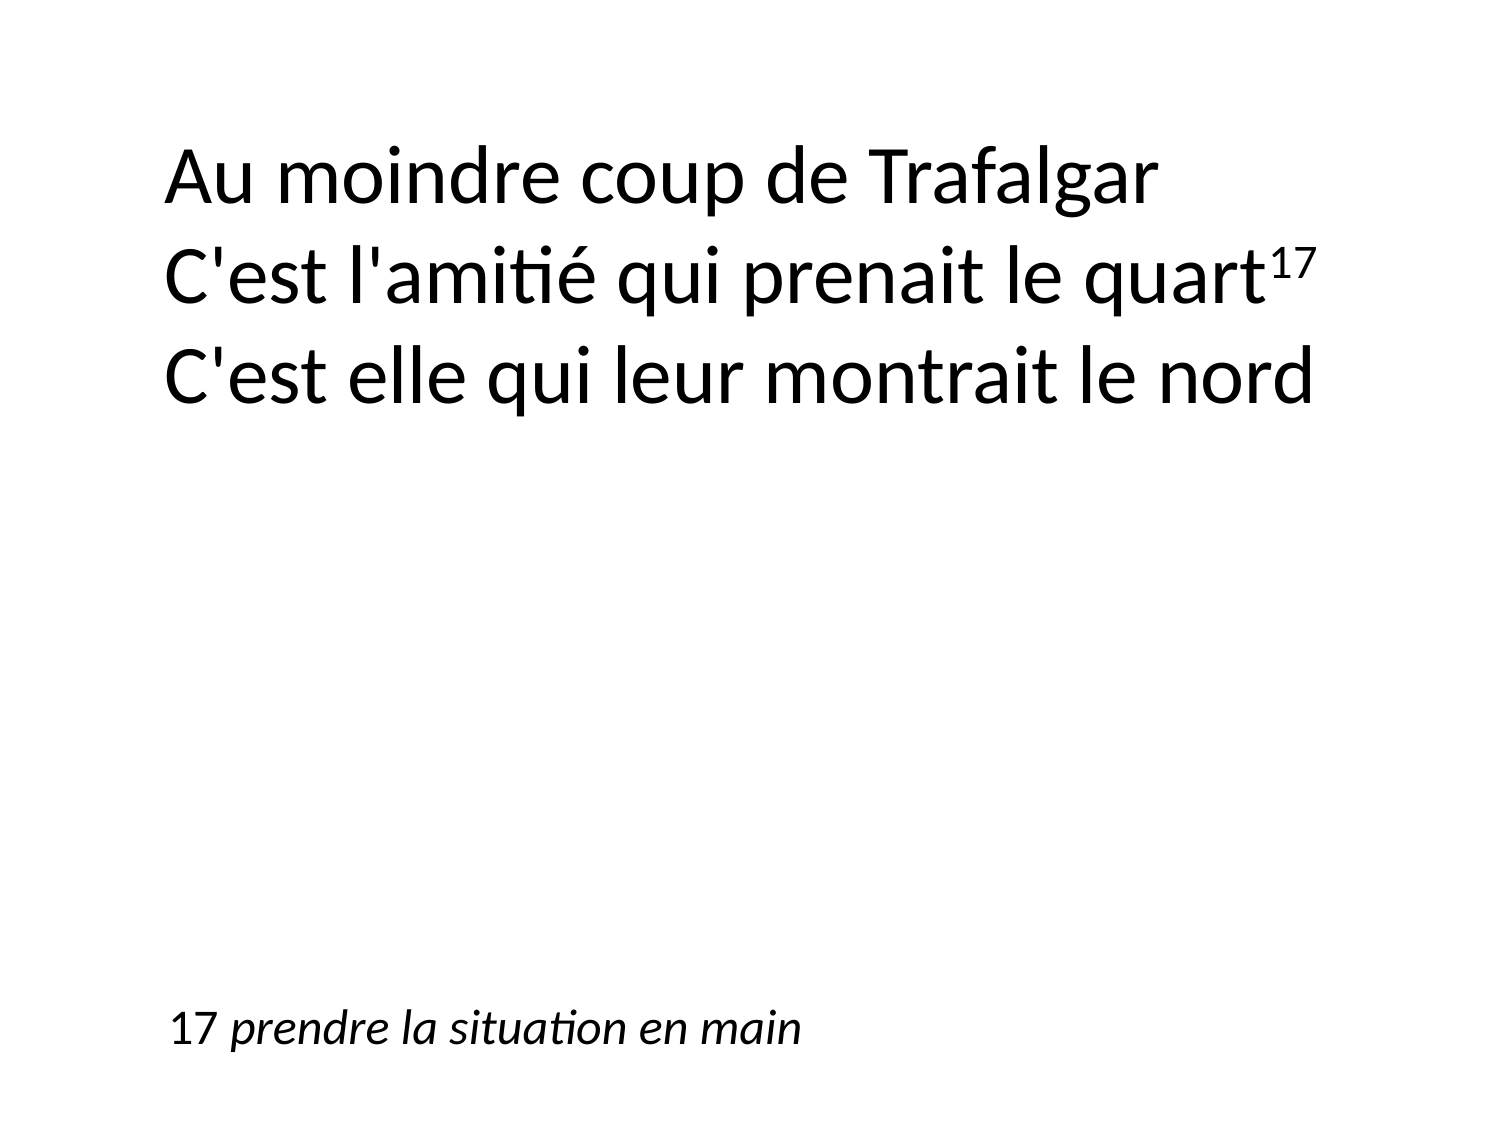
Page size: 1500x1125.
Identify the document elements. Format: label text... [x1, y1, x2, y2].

text_box Au moindre coup de Trafalgar C'est l'amitié qui prenait le quart17 C'est elle qui leur montrait le nord [150, 112, 1500, 528]
text_box 17 prendre la situation en main [153, 986, 818, 1062]
